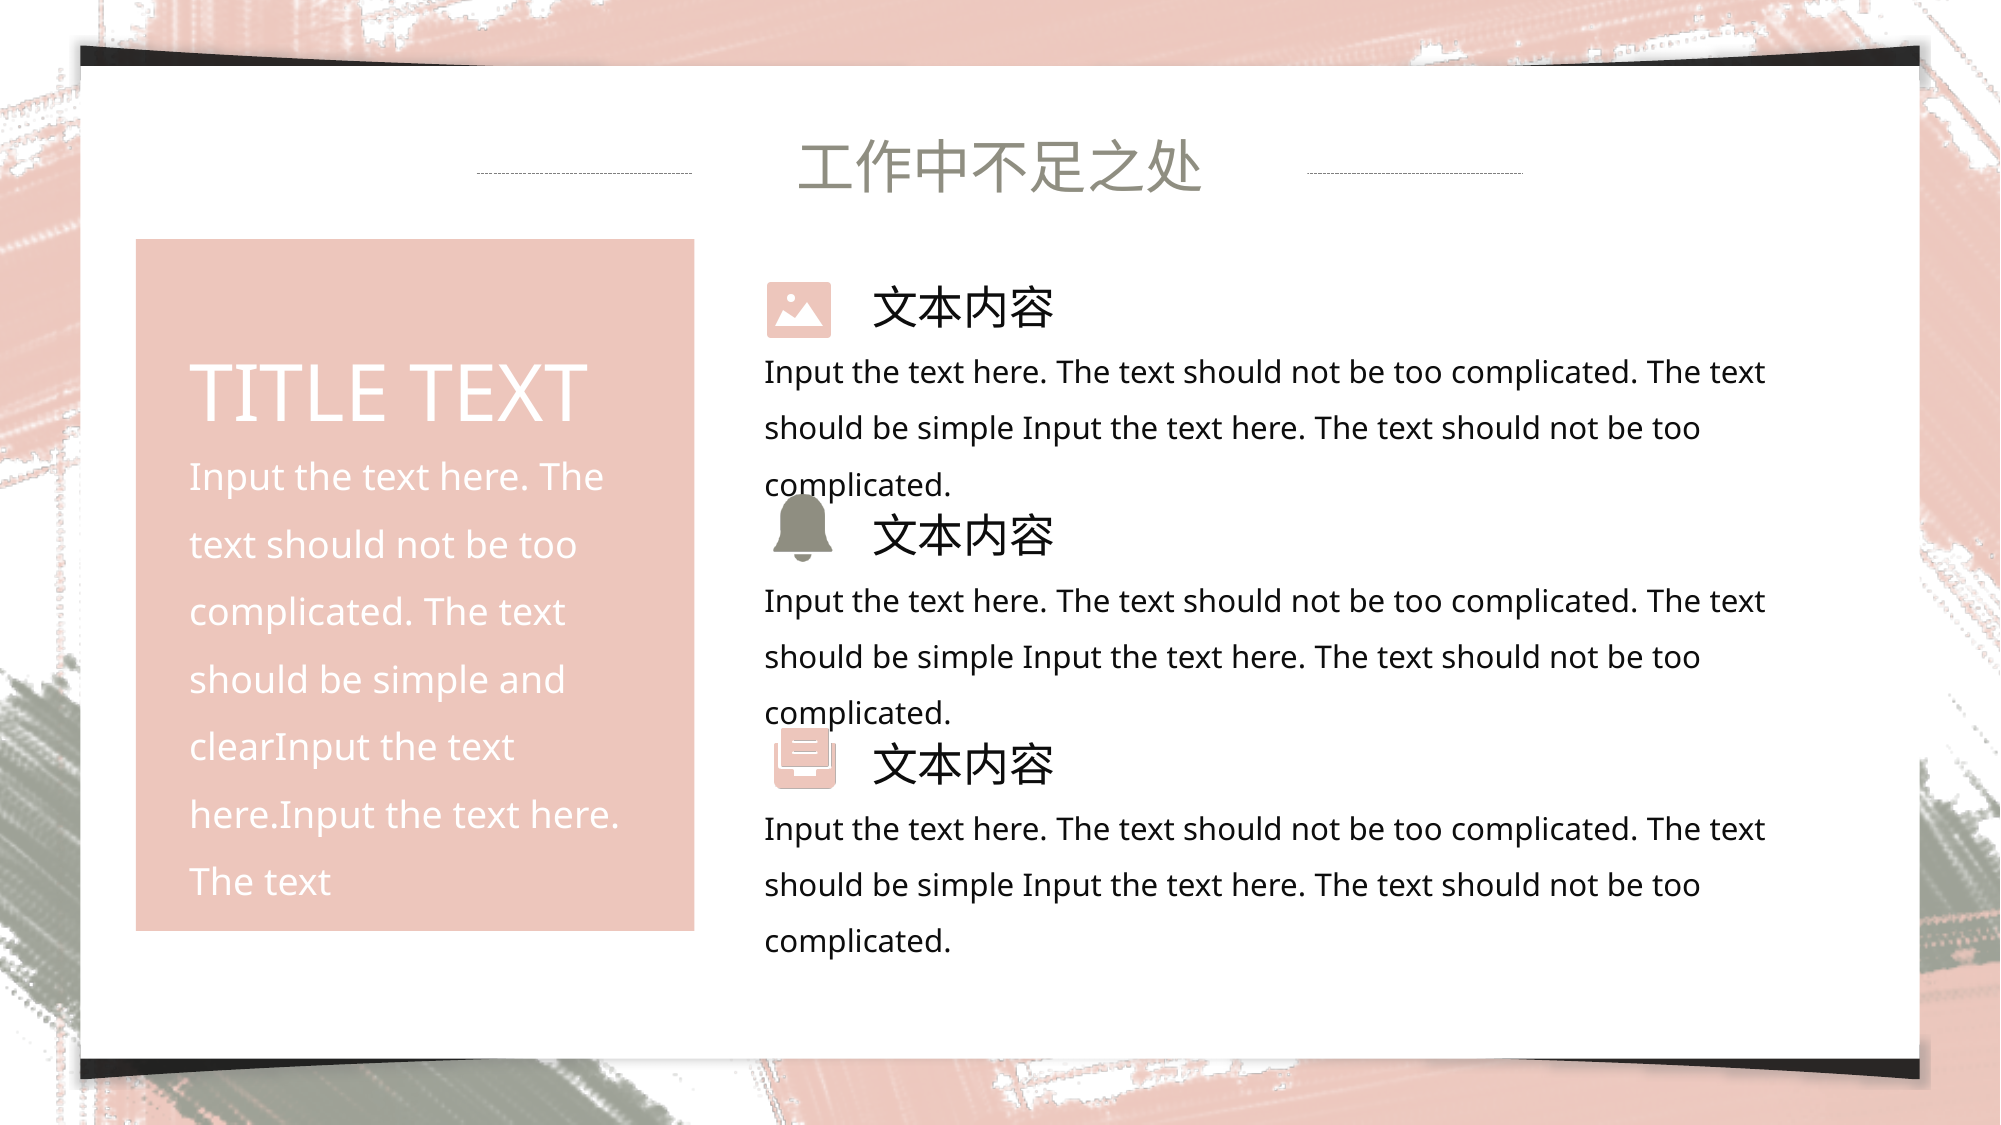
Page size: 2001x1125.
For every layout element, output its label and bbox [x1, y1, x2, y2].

text_box [80, 45, 1920, 1080]
picture [0, 0, 2000, 1125]
